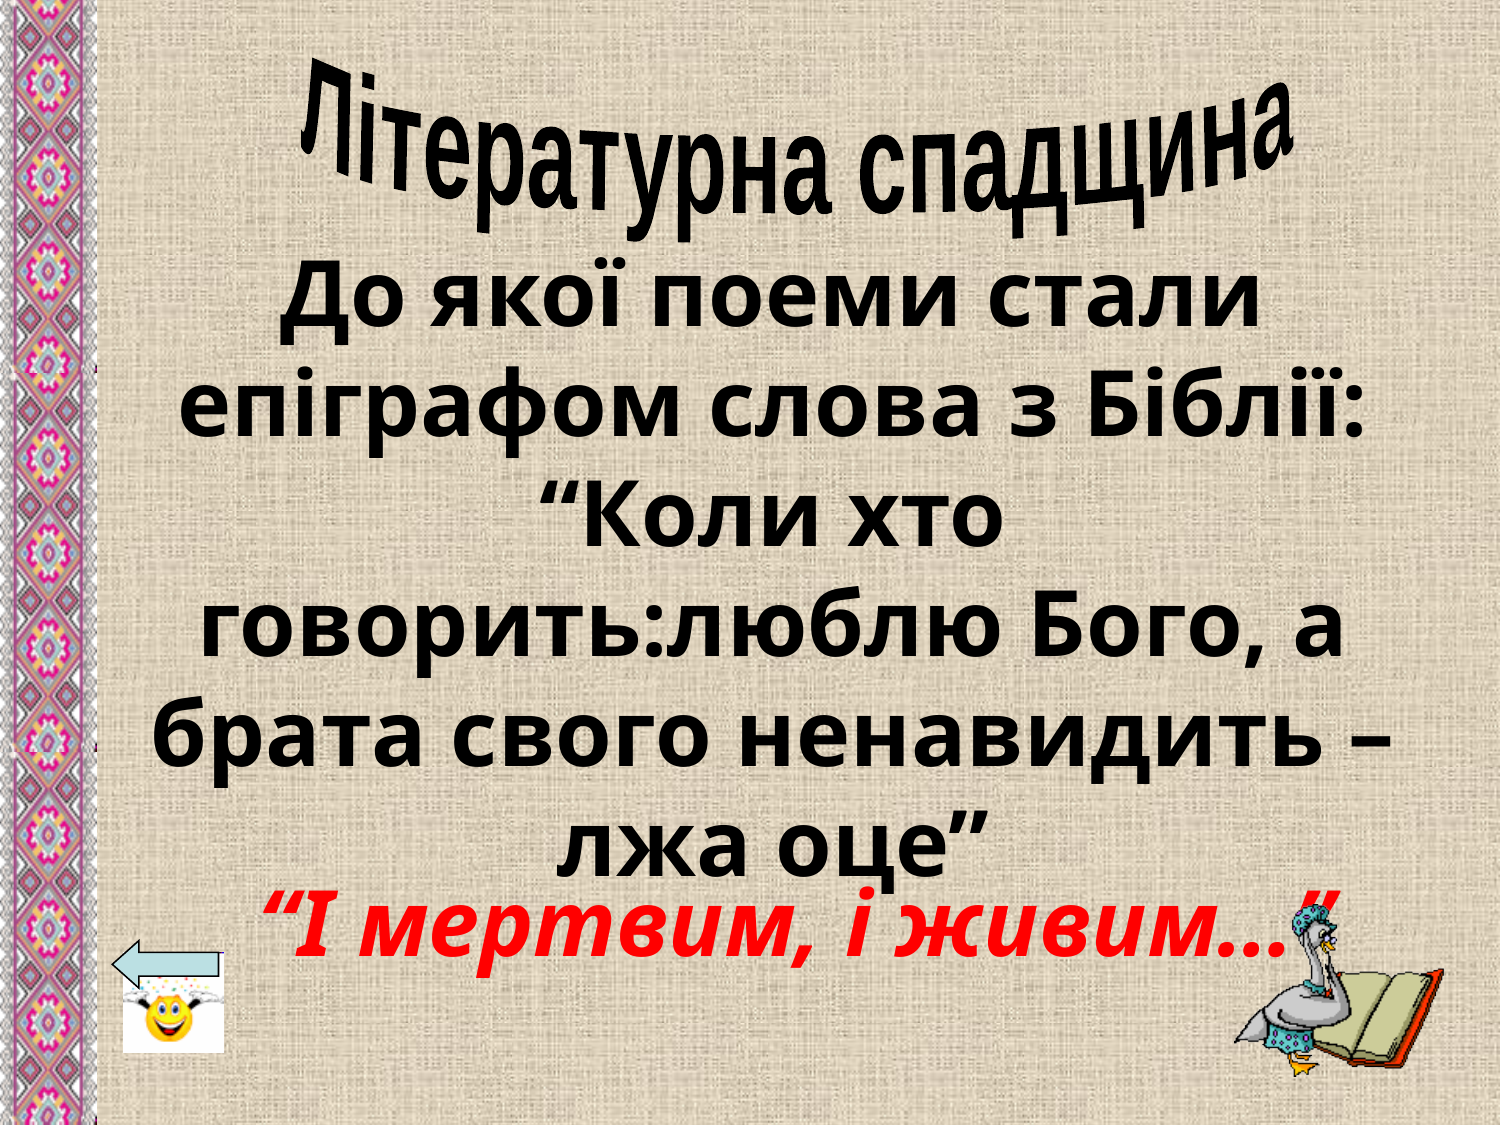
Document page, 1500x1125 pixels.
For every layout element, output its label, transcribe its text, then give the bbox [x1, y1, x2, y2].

picture [0, 0, 1500, 1125]
text_box До якої поеми стали епіграфом слова з Біблії: “Коли хто говорить:люблю Бого, а брата свого ненавидить –лжа оце” [135, 444, 1411, 686]
text_box “І мертвим, і живим…” [159, 798, 1435, 1040]
text_box [128, 940, 139, 950]
text_box [112, 959, 118, 970]
